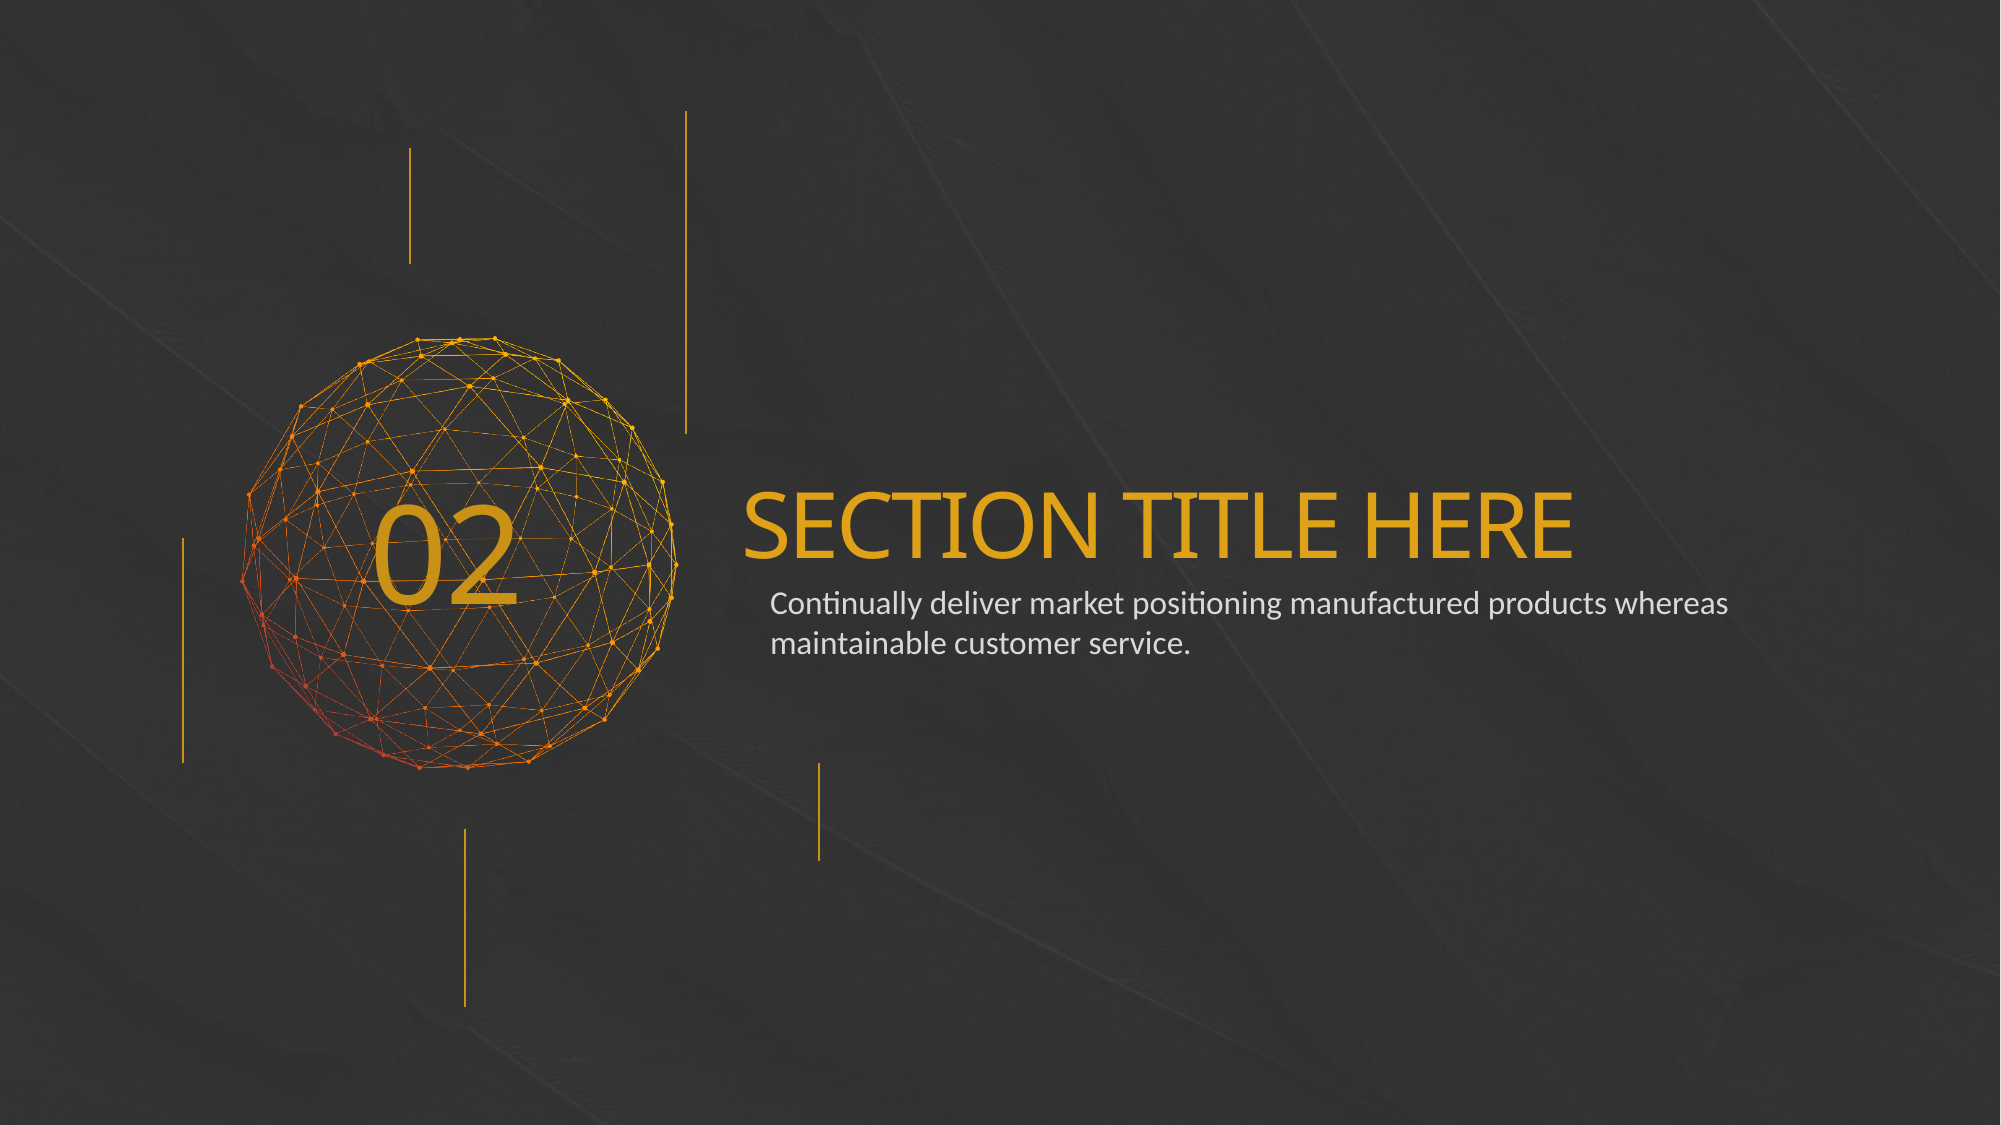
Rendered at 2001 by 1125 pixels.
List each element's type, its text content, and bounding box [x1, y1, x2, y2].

text_box SECTION TITLE HERE [687, 459, 1673, 585]
picture [0, 0, 2001, 1125]
text_box Continually deliver market positioning manufactured products whereas maintainable customer service. [755, 573, 1756, 669]
